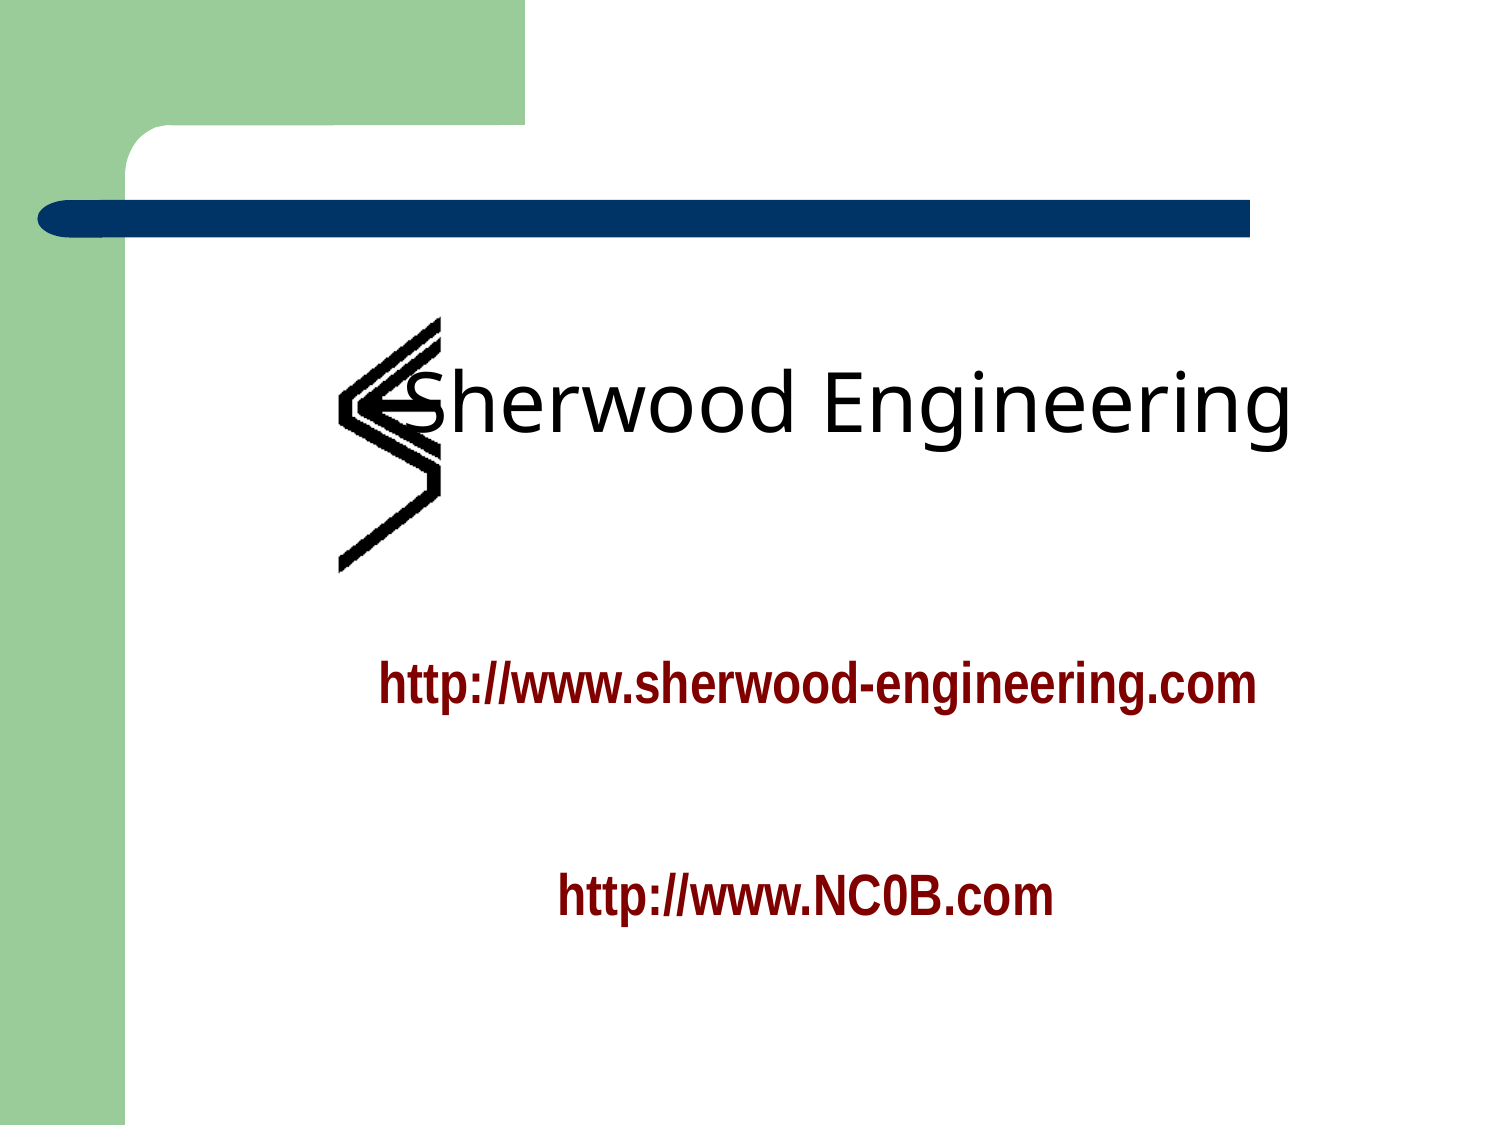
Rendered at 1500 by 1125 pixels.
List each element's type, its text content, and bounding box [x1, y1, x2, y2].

text_box http://www.sherwood-engineering.com [137, 637, 1500, 723]
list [337, 312, 446, 580]
text_box Sherwood Engineering [449, 341, 1310, 457]
text_box http://www.NC0B.com [137, 849, 1475, 935]
